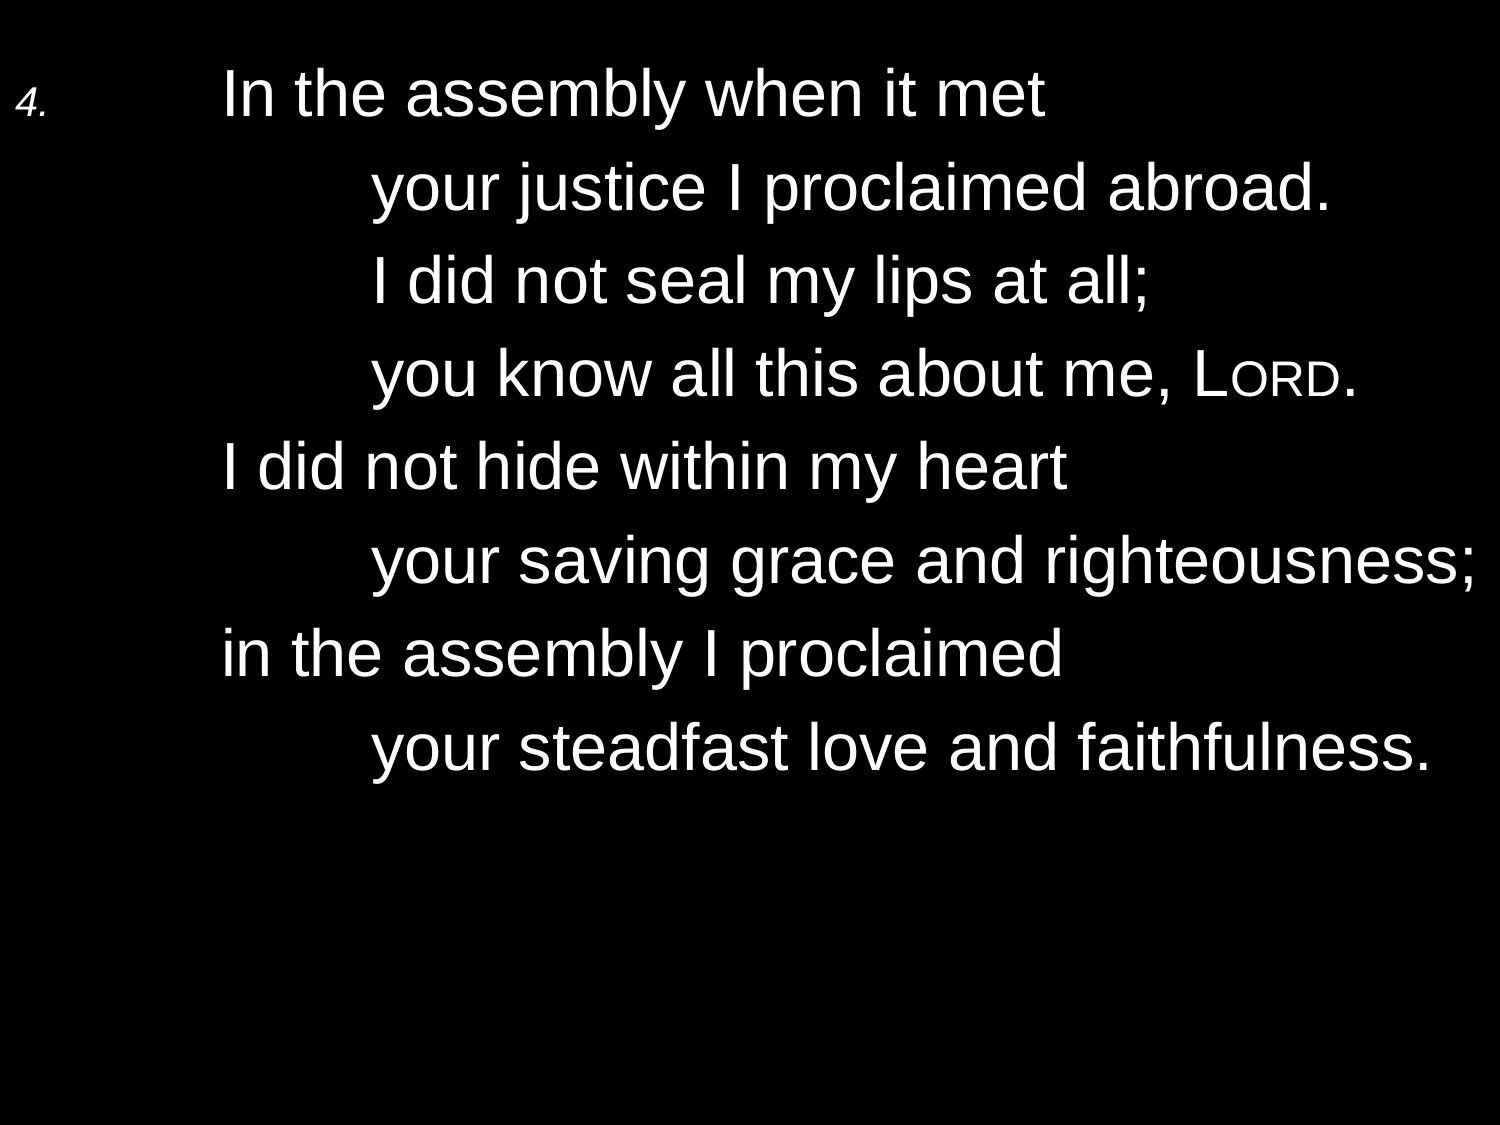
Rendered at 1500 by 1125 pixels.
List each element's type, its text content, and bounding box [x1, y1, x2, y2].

list 4. In the assembly when it met your justice I proclaimed abroad. I did not seal my lips at all; you know all this about me, Lord. I did not hide within my heart your saving grace and righteousness; in the assembly I proclaimed your steadfast love and faithfulness. [0, 42, 1500, 1047]
